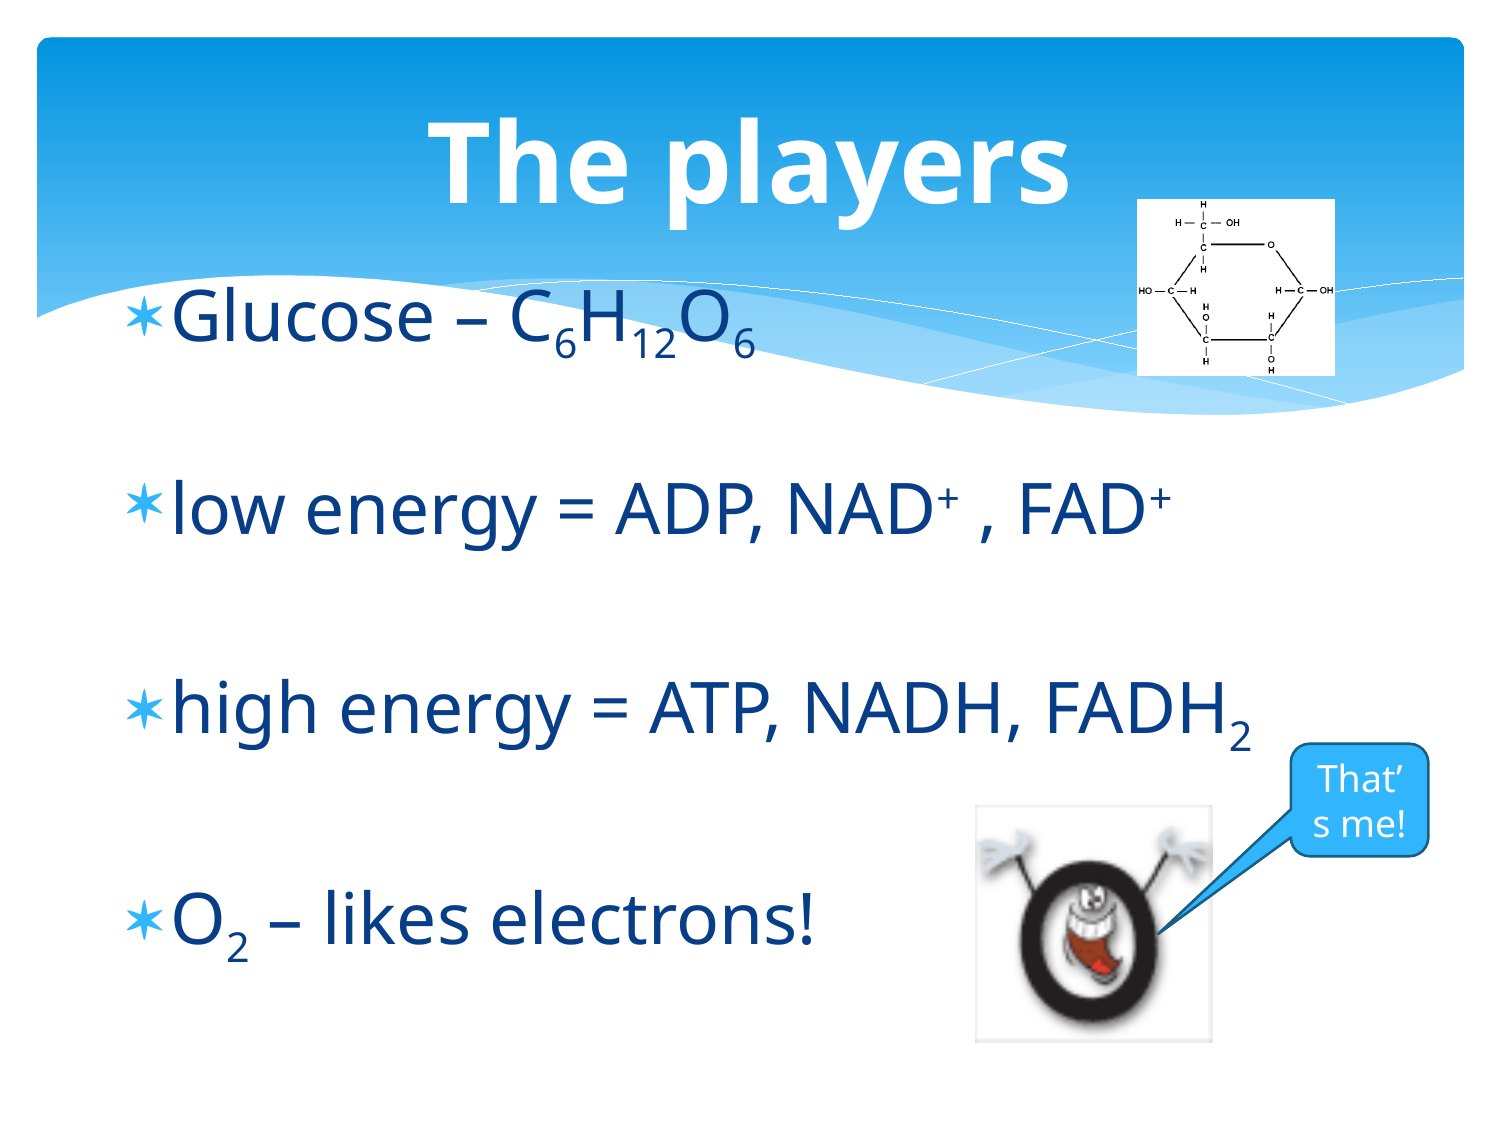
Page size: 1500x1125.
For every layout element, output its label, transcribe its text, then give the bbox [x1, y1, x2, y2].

list Glucose – C6H12O6 low energy = ADP, NAD+ , FAD+ high energy = ATP, NADH, FADH2 O2 – likes electrons! [112, 262, 1359, 983]
title The players [75, 55, 1425, 261]
picture [1137, 199, 1335, 376]
picture [974, 804, 1213, 1043]
text_box That’s me! [1218, 742, 1430, 893]
